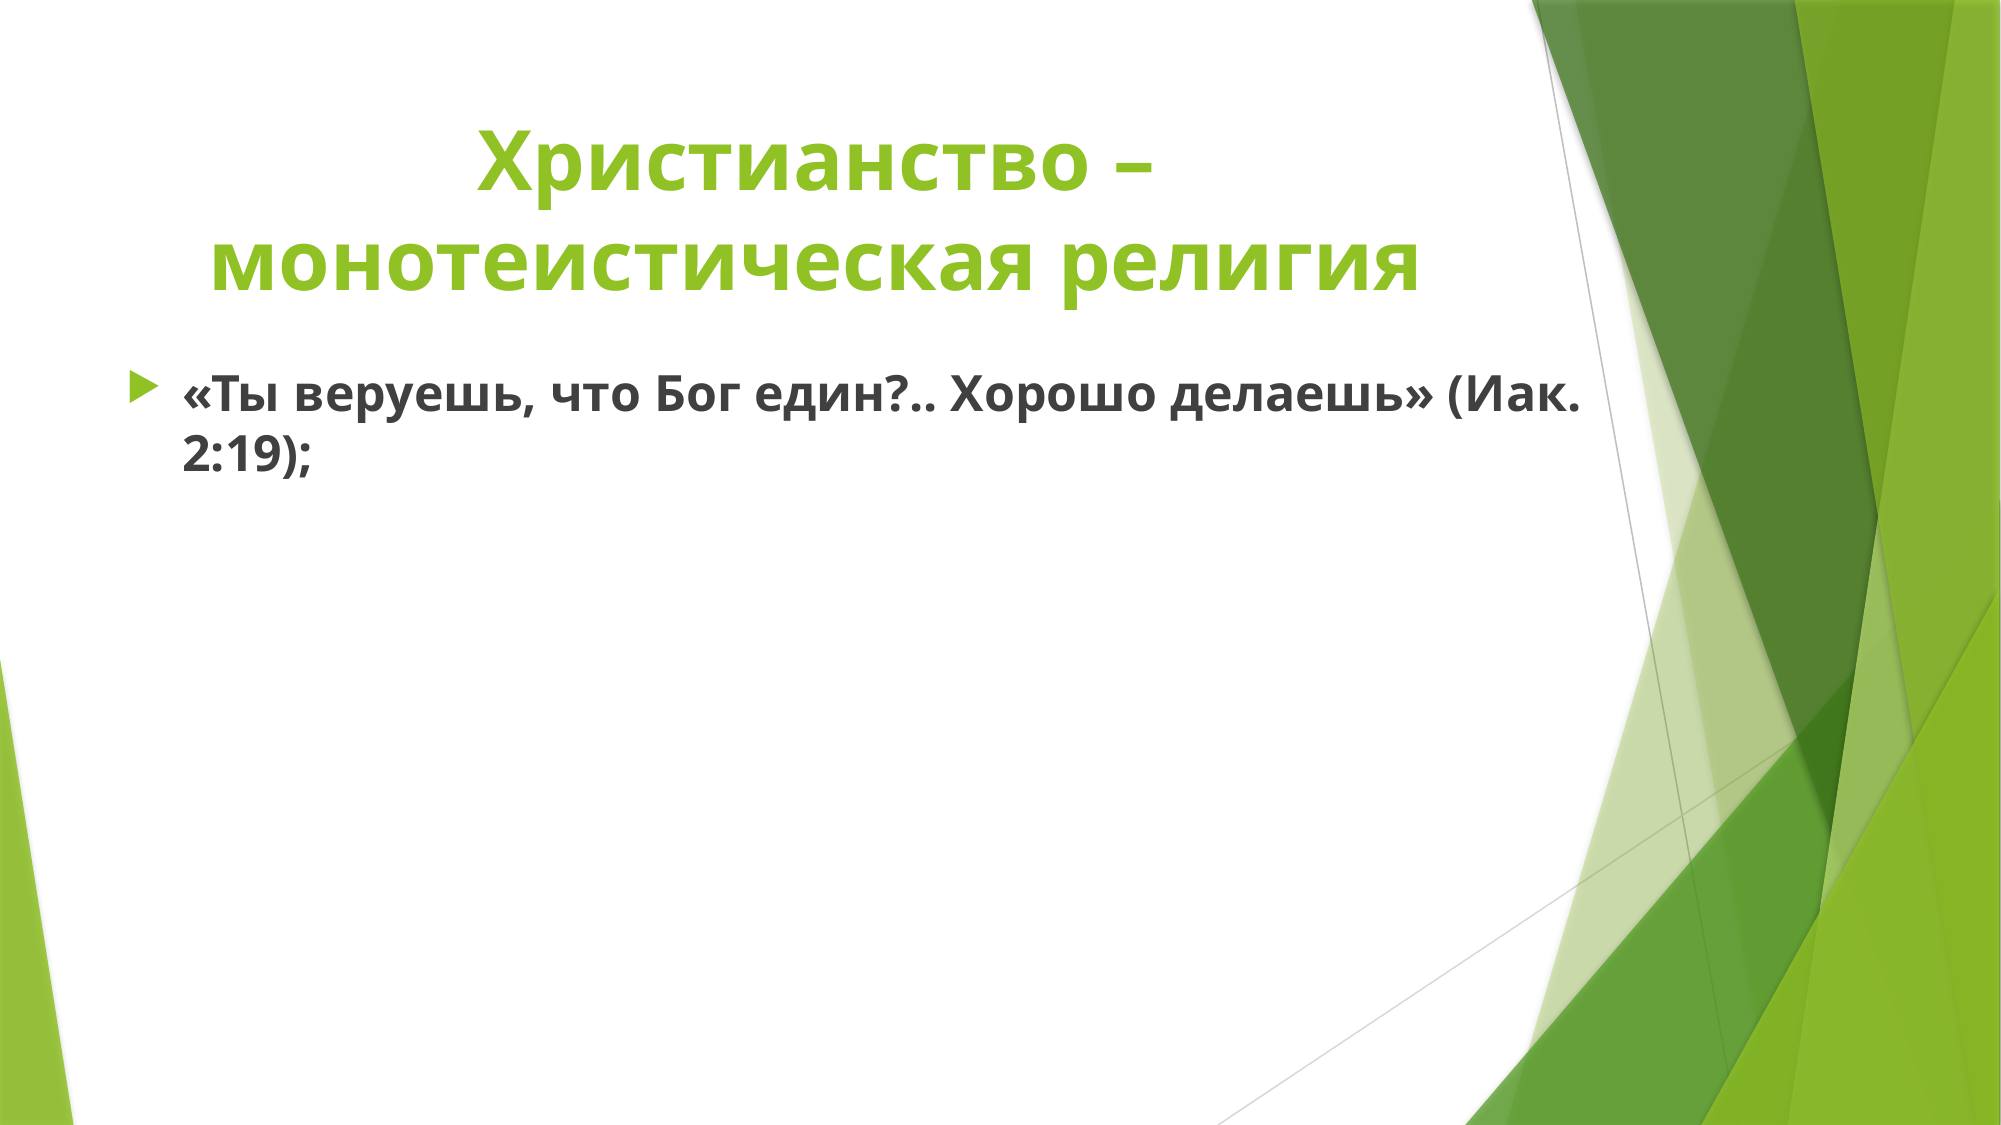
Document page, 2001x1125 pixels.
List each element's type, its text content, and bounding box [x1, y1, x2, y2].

list «Ты веруешь, что Бог един?.. Хорошо делаешь» (Иак. 2:19); [111, 354, 1698, 992]
title Христианство – монотеистическая религия [111, 99, 1522, 317]
